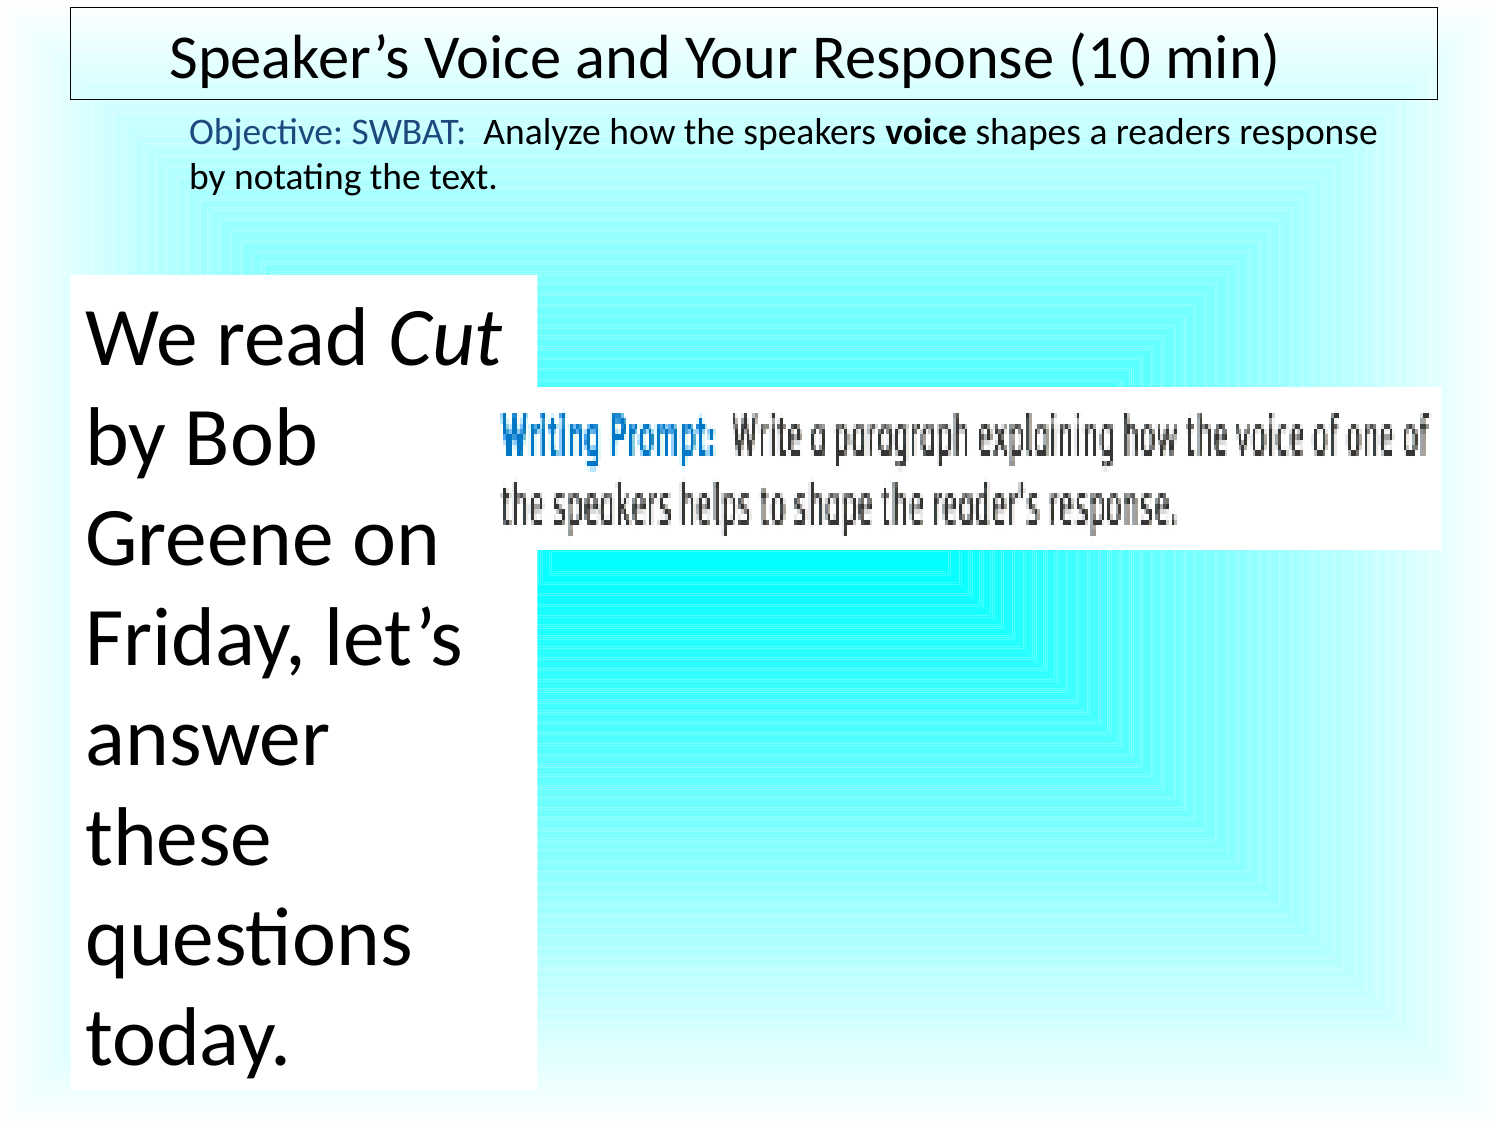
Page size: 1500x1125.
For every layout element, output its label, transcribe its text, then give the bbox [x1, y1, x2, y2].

text_box We read Cut by Bob Greene on Friday, let’s answer these questions today. [70, 274, 538, 1090]
picture [487, 387, 1442, 551]
text_box Objective: SWBAT: Analyze how the speakers voice shapes a readers response by notating the text. [70, 99, 1413, 205]
title Speaker’s Voice and Your Response (10 min) [70, 7, 1438, 100]
